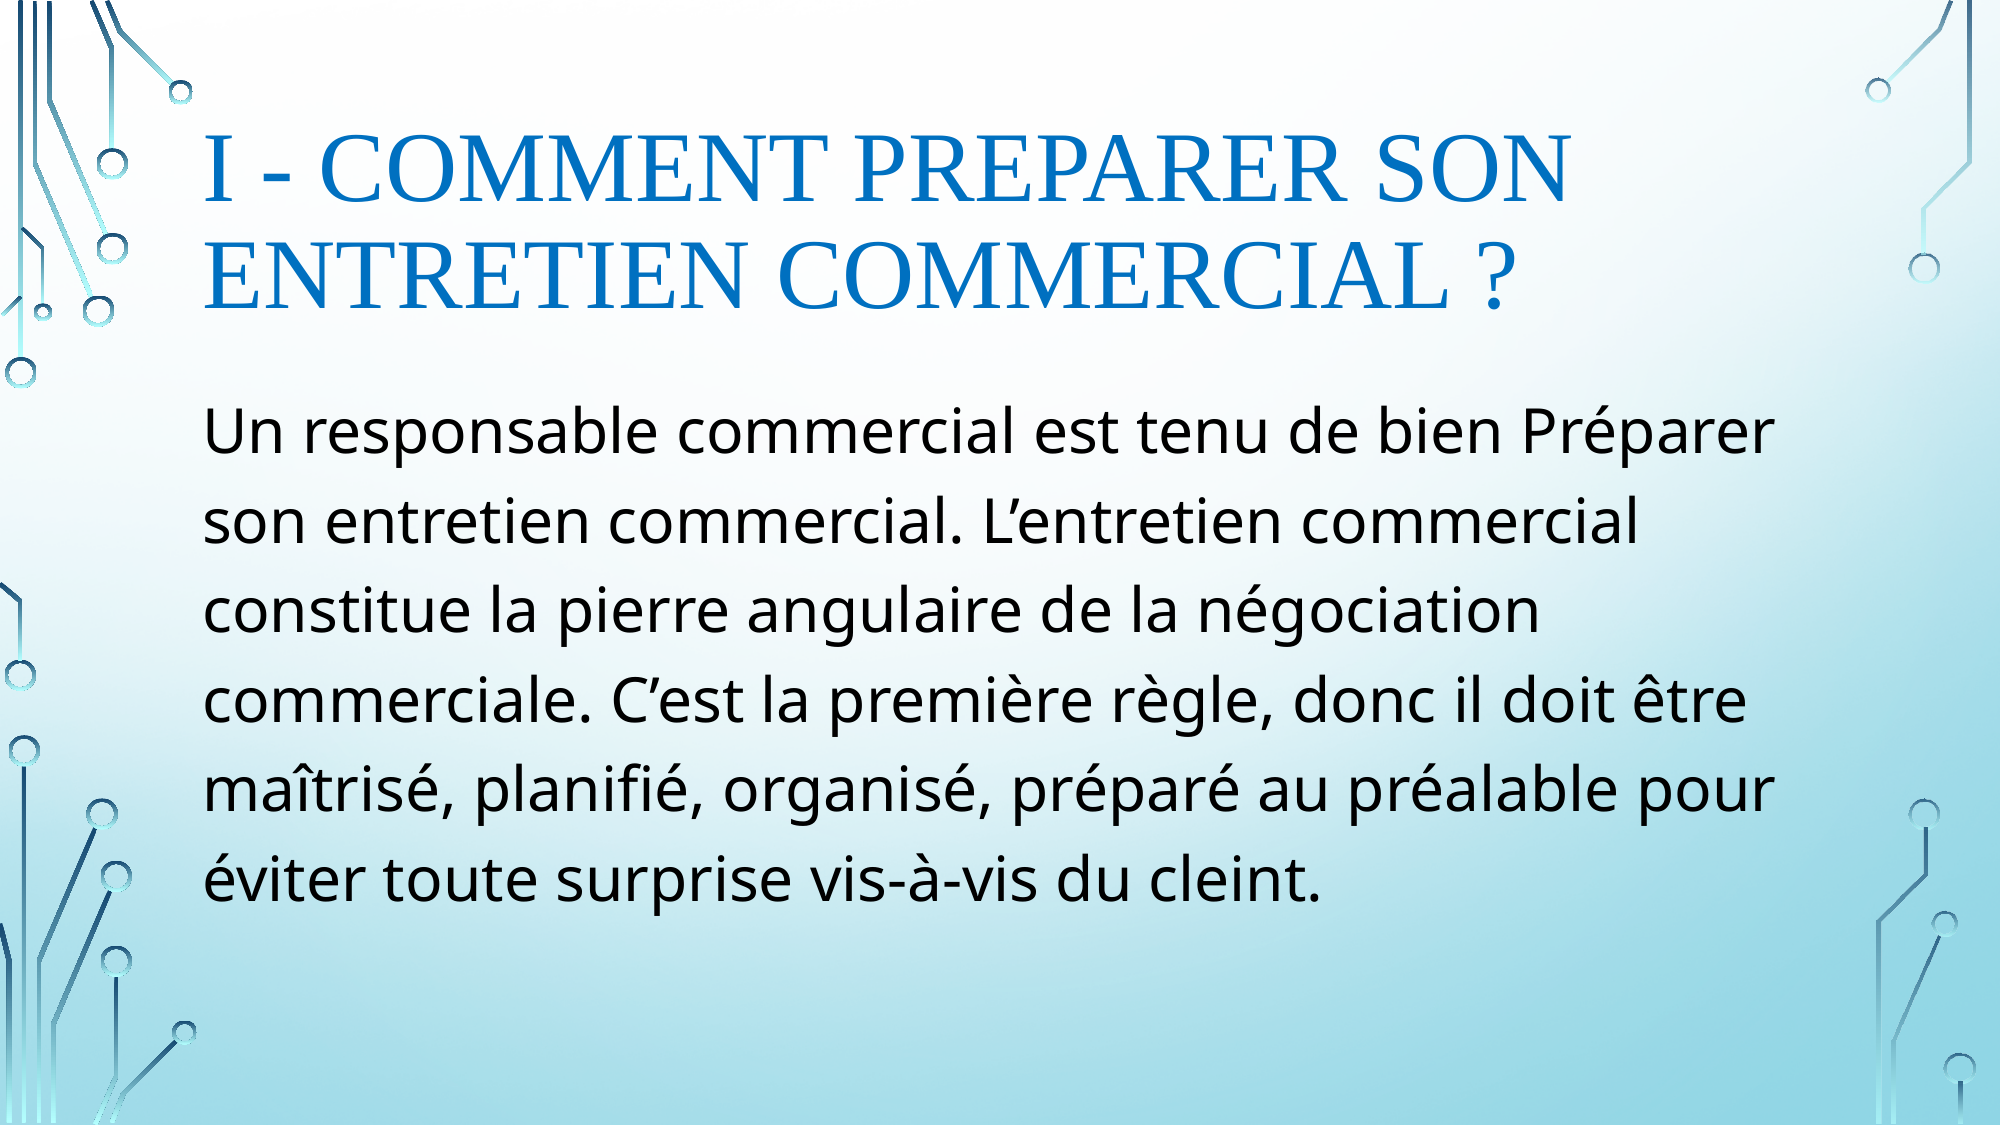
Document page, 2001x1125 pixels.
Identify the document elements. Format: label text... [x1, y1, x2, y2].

title I - COMMENT PREPARER SON ENTRETIEN COMMERCIAL ? [187, 101, 1813, 344]
list Un responsable commercial est tenu de bien Préparer son entretien commercial. L’entretien commercial constitue la pierre angulaire de la négociation commerciale. C’est la première règle, donc il doit être maîtrisé, planifié, organisé, préparé au préalable pour éviter toute surprise vis-à-vis du cleint. [187, 369, 1813, 950]
